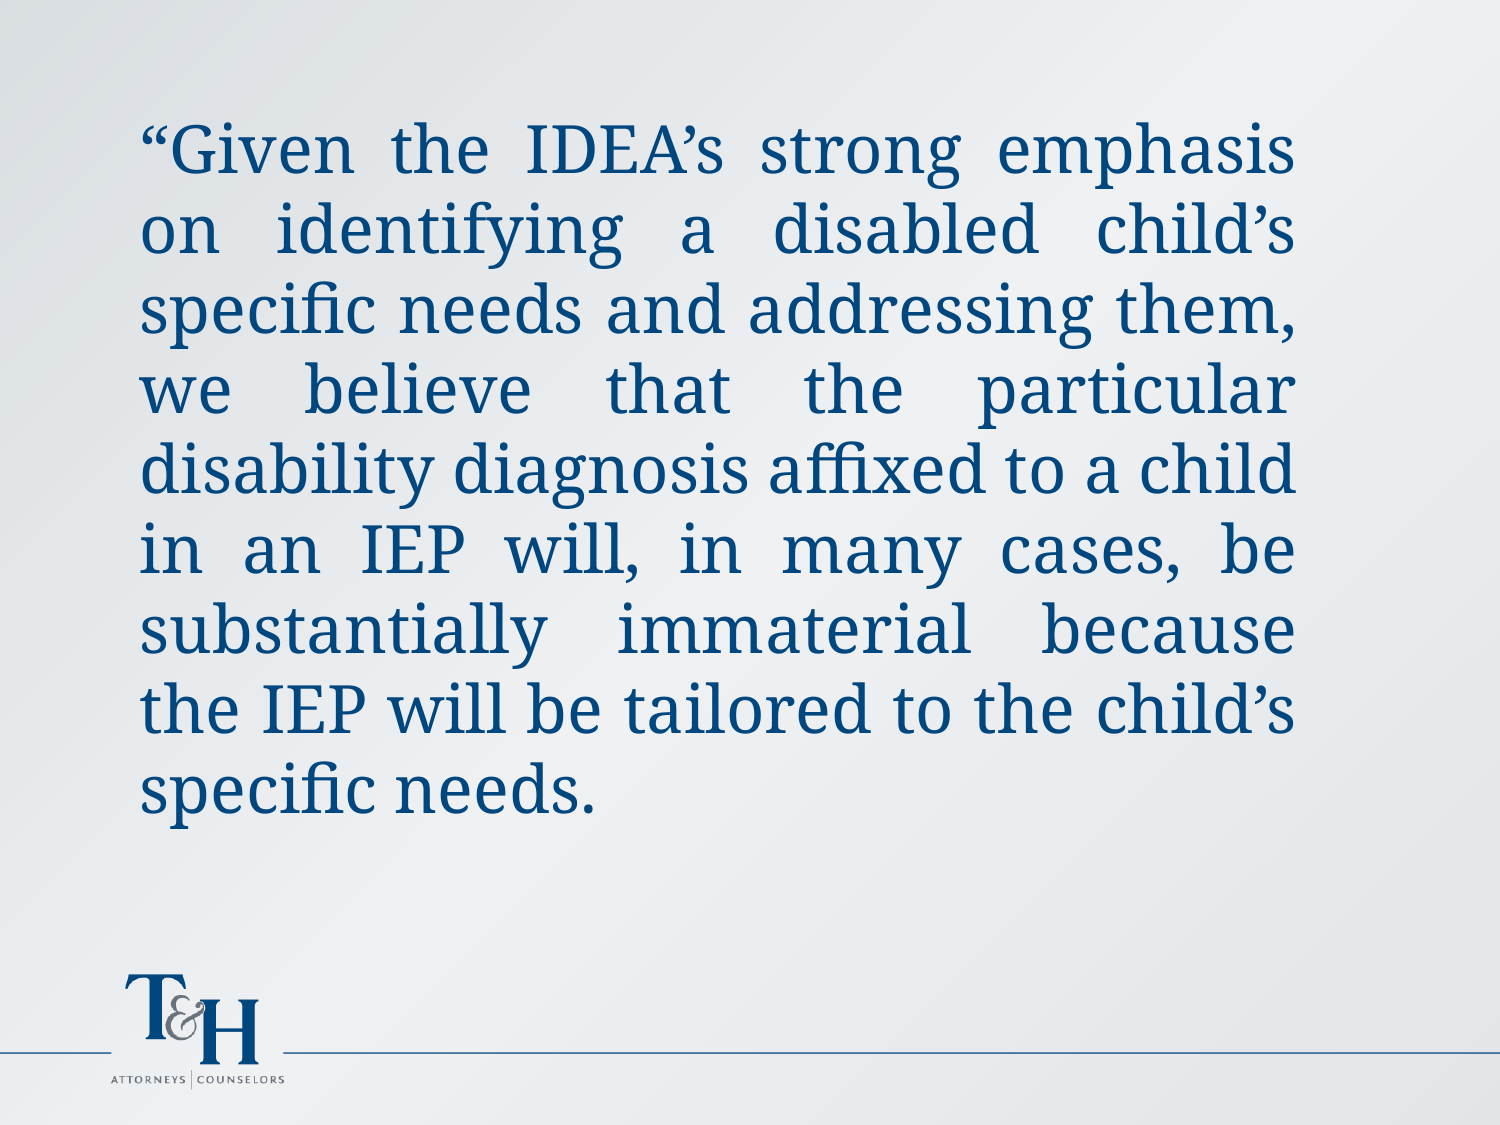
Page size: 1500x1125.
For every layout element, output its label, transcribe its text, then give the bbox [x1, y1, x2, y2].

text_box “Given the IDEA’s strong emphasis on identifying a disabled child’s specific needs and addressing them, we believe that the particular disability diagnosis affixed to a child in an IEP will, in many cases, be substantially immaterial because the IEP will be tailored to the child’s specific needs. [124, 99, 1313, 907]
picture [0, 0, 1500, 1125]
